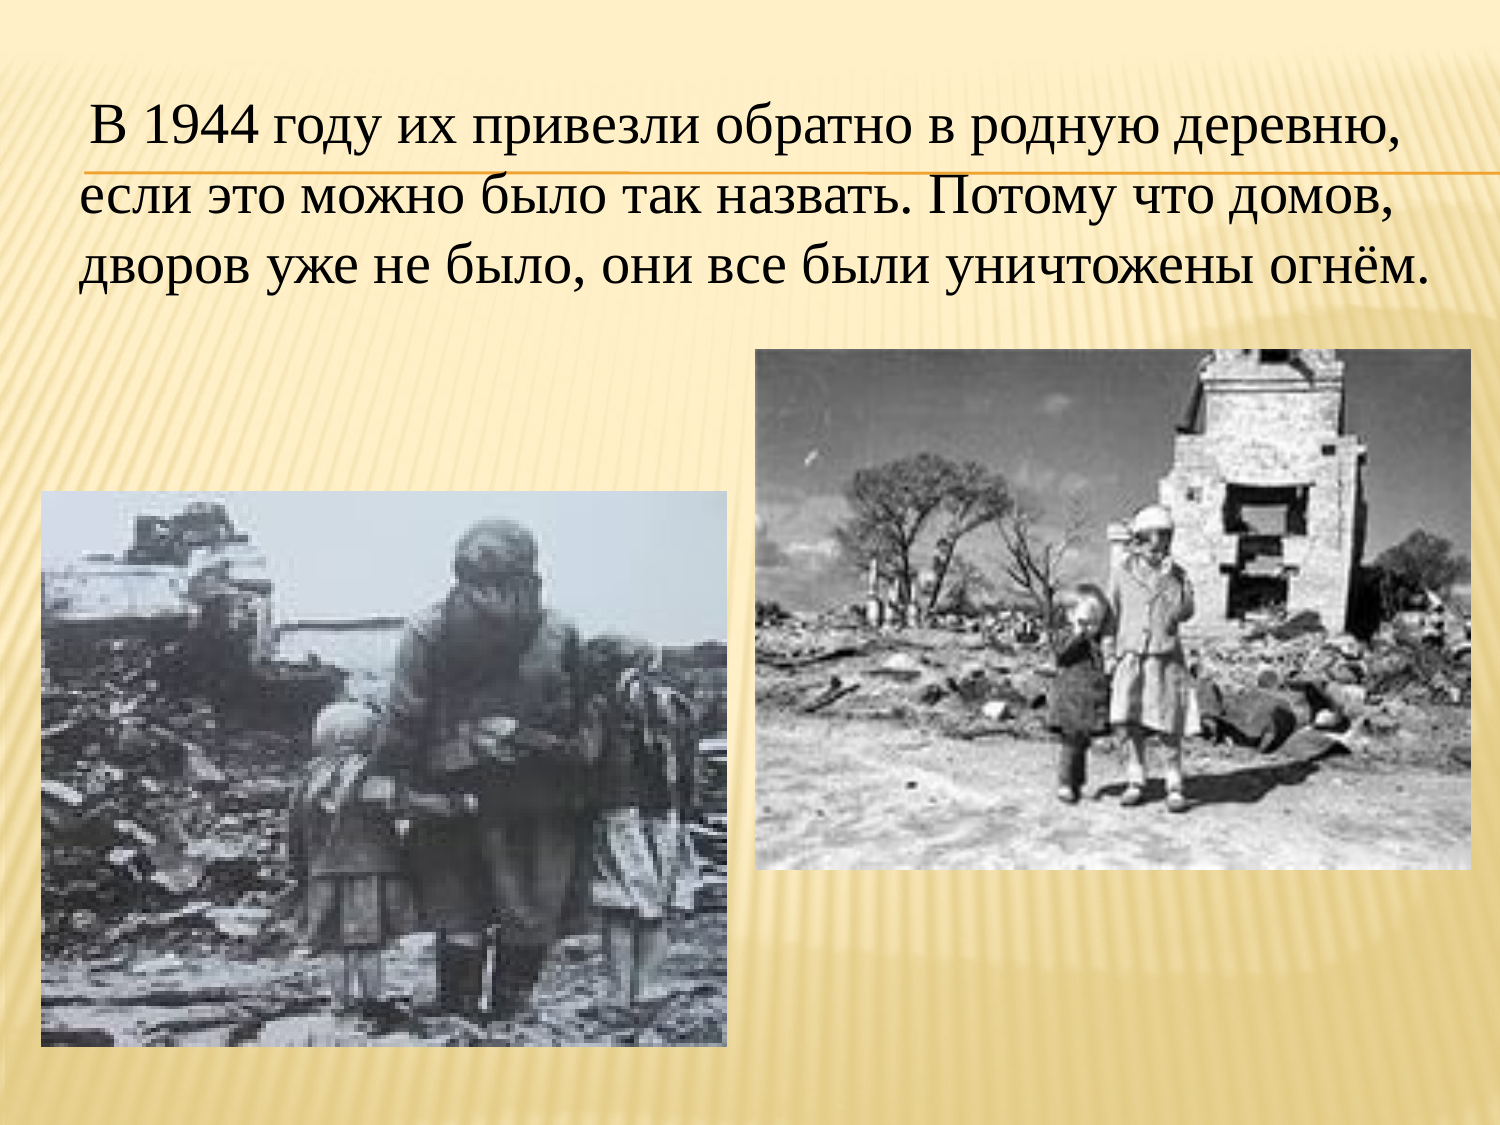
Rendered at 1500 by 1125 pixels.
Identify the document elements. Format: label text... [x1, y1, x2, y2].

text_box В 1944 году их привезли обратно в родную деревню, если это можно было так назвать. Потому что домов, дворов уже не было, они все были уничтожены огнём. [64, 78, 1447, 303]
picture [40, 491, 727, 1048]
picture [755, 349, 1471, 870]
